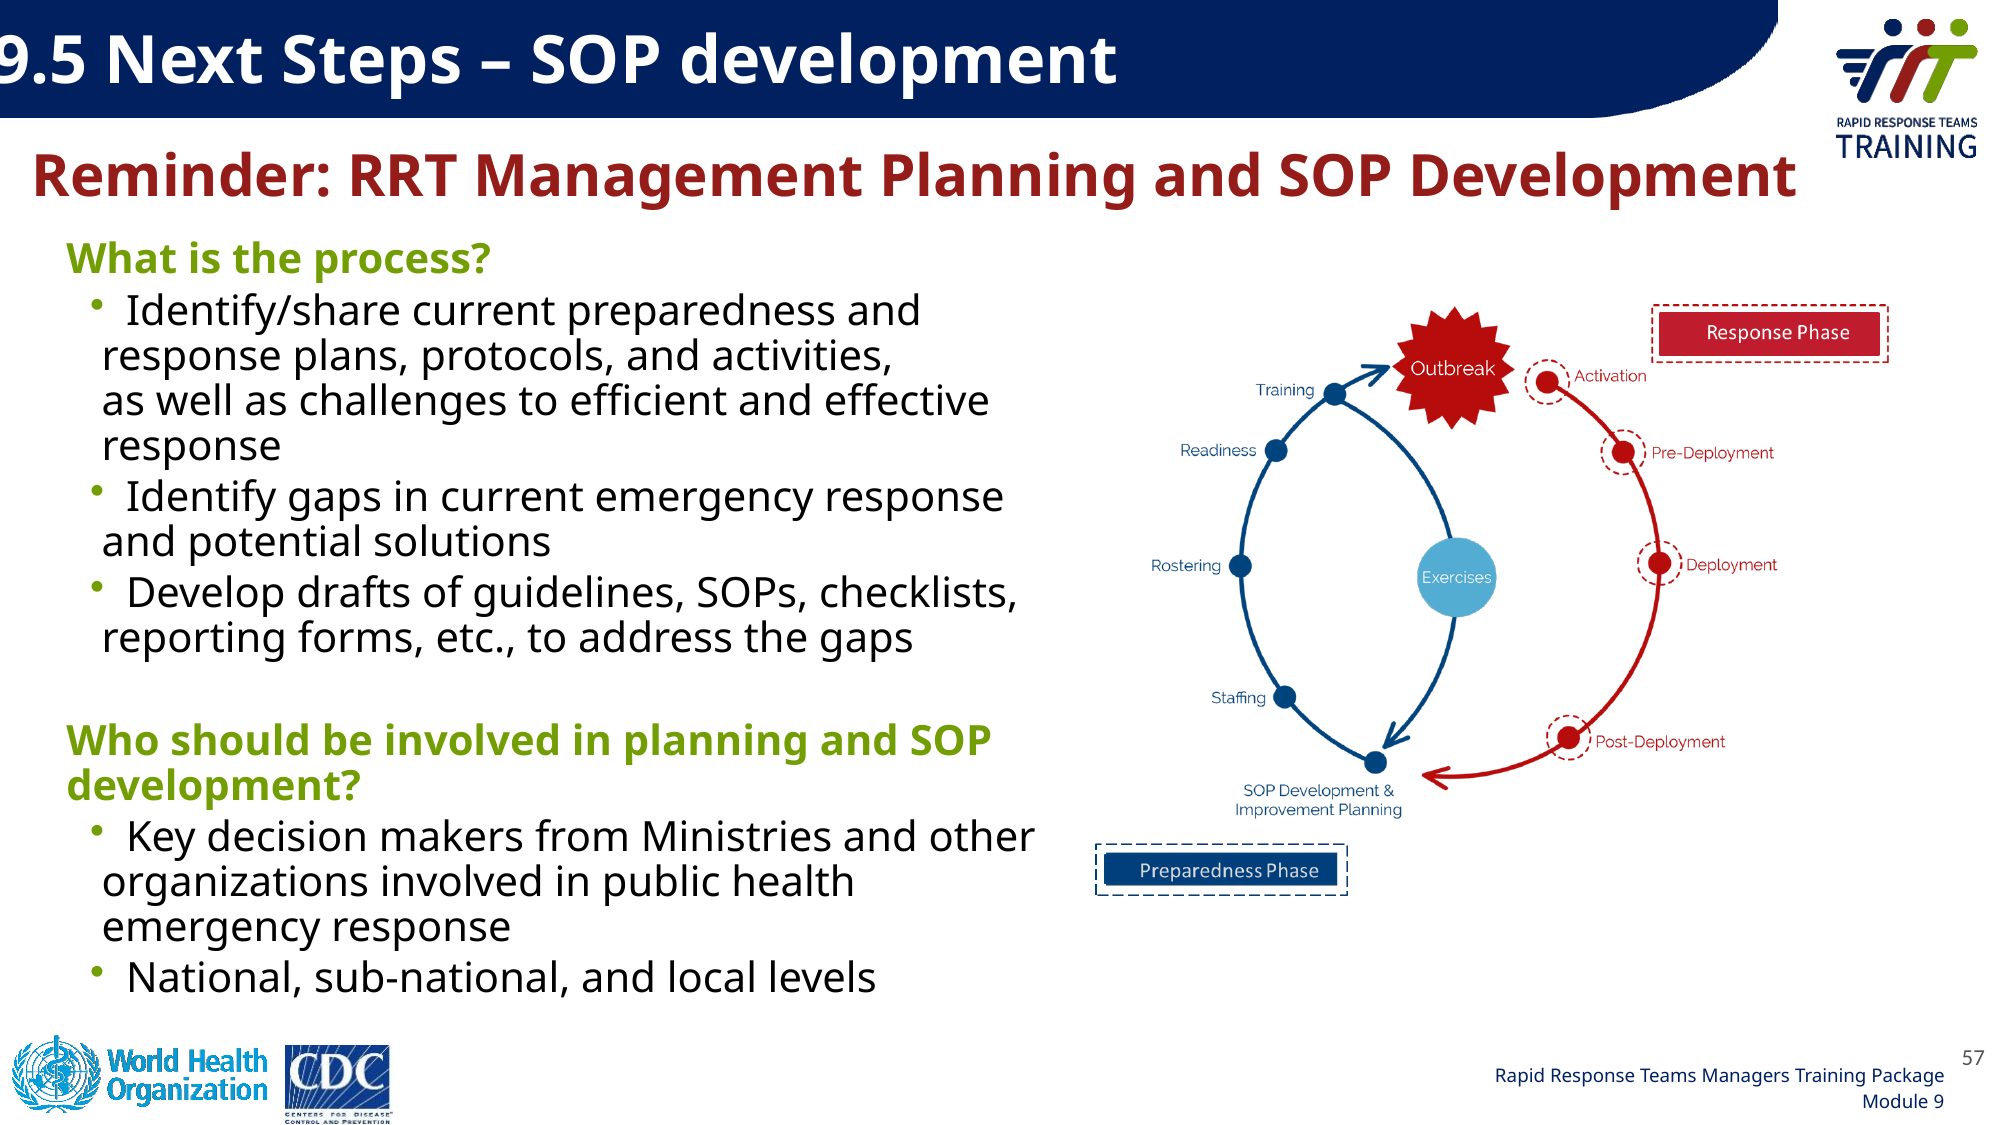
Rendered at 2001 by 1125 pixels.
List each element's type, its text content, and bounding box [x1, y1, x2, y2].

title Reminder: RRT Management Planning and SOP Development [23, 124, 1835, 232]
picture [46, 1056, 54, 1061]
picture [34, 1058, 41, 1077]
picture [285, 1045, 393, 1124]
picture [50, 1109, 62, 1113]
picture [12, 1035, 53, 1067]
picture [1095, 304, 1889, 897]
list What is the process? Identify/share current preparedness and response plans, protocols, and activities, as well as challenges to efficient and effective response Identify gaps in current emergency response and potential solutions Develop drafts of guidelines, SOPs, checklists, reporting forms, etc., to address the gaps Who should be involved in planning and SOP development? Key decision makers from Ministries and other organizations involved in public health emergency response National, sub-national, and local levels [58, 230, 1053, 1026]
text_box 9.5 Next Steps – SOP development [0, 1, 1134, 105]
picture [36, 1035, 267, 1113]
picture [12, 1084, 46, 1113]
picture [38, 1092, 54, 1100]
picture [0, 0, 1778, 118]
picture [1835, 19, 1978, 167]
picture [43, 1088, 54, 1094]
picture [38, 1044, 53, 1052]
slide_number 57 [1931, 1035, 2000, 1088]
picture [28, 1054, 36, 1077]
